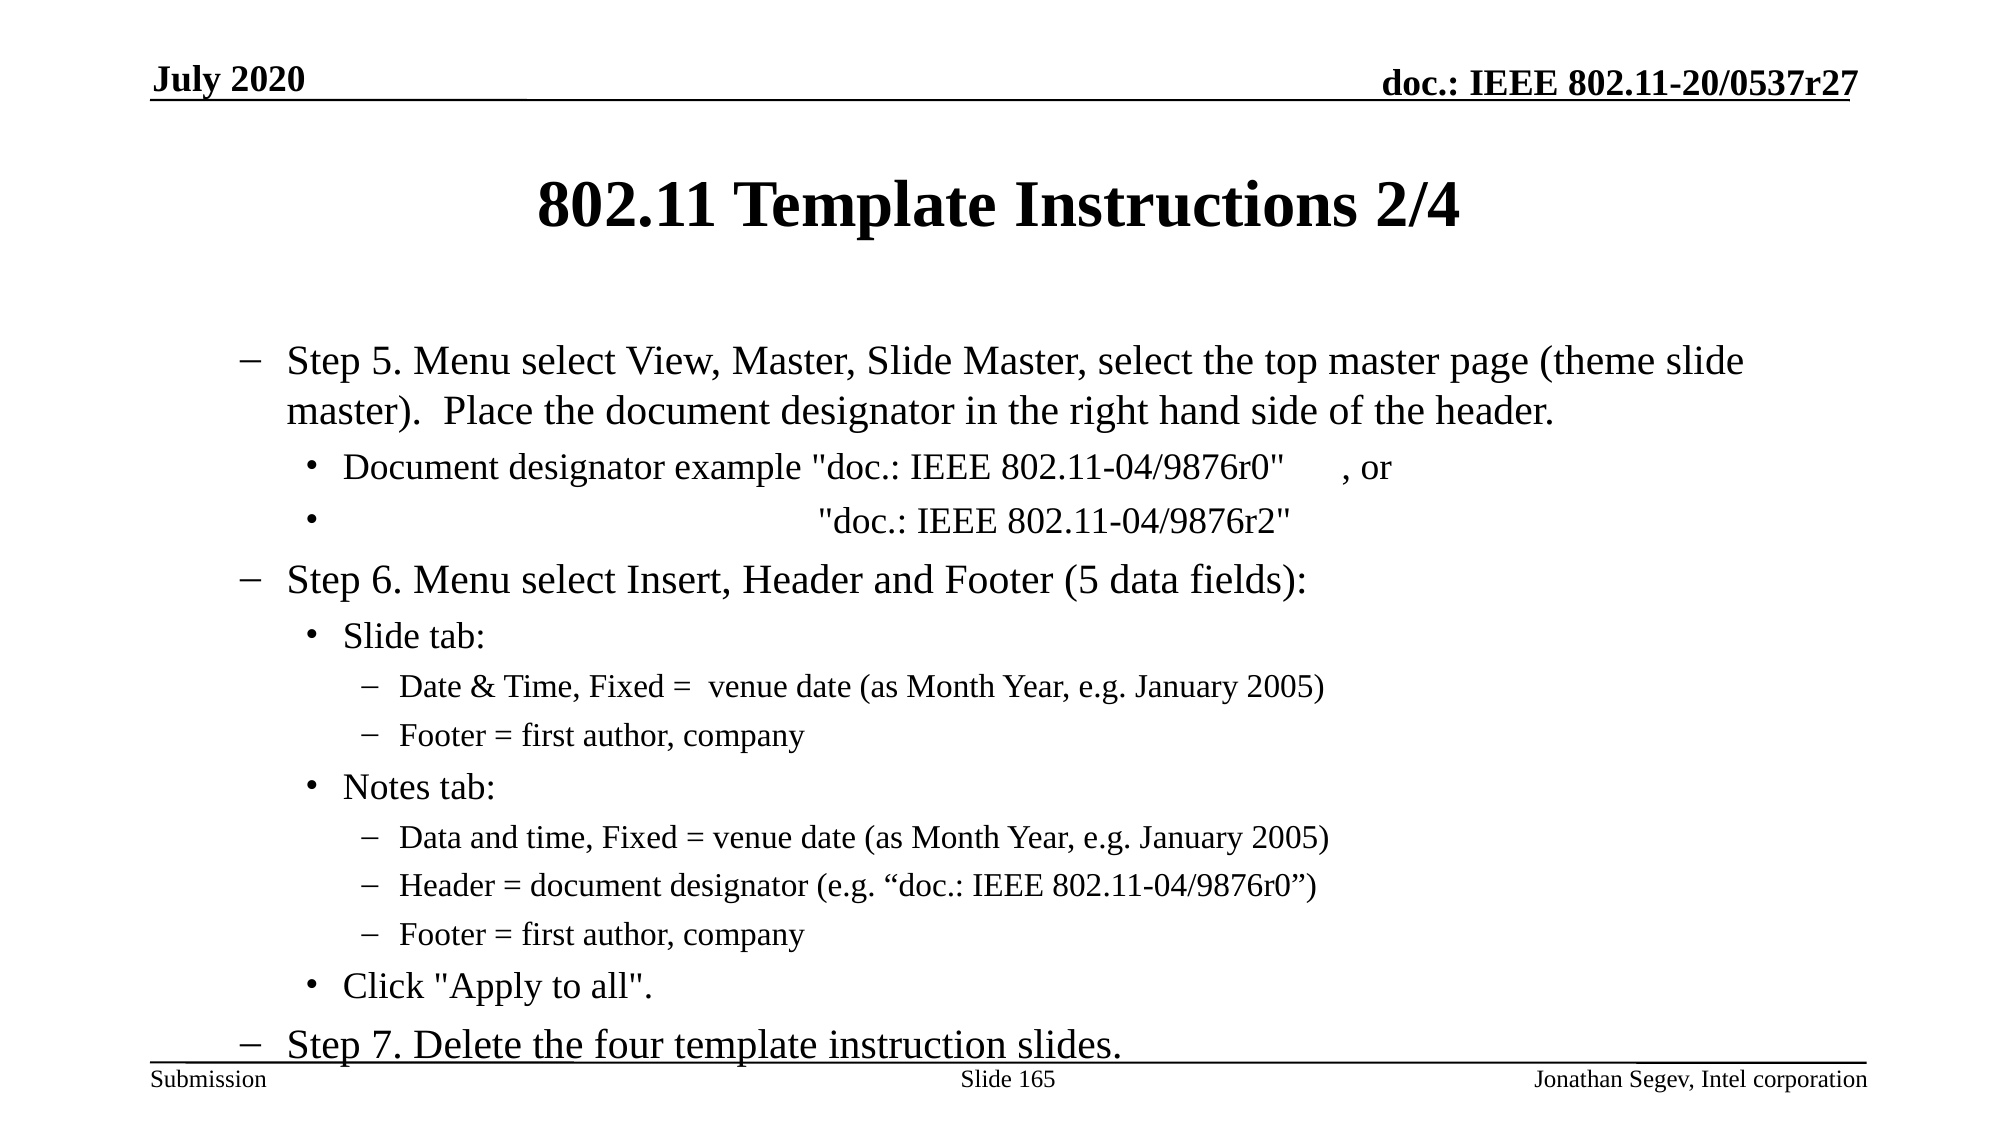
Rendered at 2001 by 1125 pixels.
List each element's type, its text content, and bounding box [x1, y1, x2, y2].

slide_number Slide 165 [950, 1061, 1067, 1123]
footer Jonathan Segev, Intel corporation [1171, 1061, 1869, 1093]
list Step 5. Menu select View, Master, Slide Master, select the top master page (theme slide master). Place the document designator in the right hand side of the header. Document designator example "doc.: IEEE 802.11-04/9876r0" , or "doc.: IEEE 802.11-04/9876r2" Step 6. Menu select Insert, Header and Footer (5 data fields): Slide tab: Date & Time, Fixed = venue date (as Month Year, e.g. January 2005) Footer = first author, company Notes tab: Data and time, Fixed = venue date (as Month Year, e.g. January 2005) Header = document designator (e.g. “doc.: IEEE 802.11-04/9876r0”) Footer = first author, company Click "Apply to all". Step 7. Delete the four template instruction slides. [149, 324, 1850, 1000]
title 802.11 Template Instructions 2/4 [149, 112, 1850, 288]
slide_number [152, 54, 563, 100]
